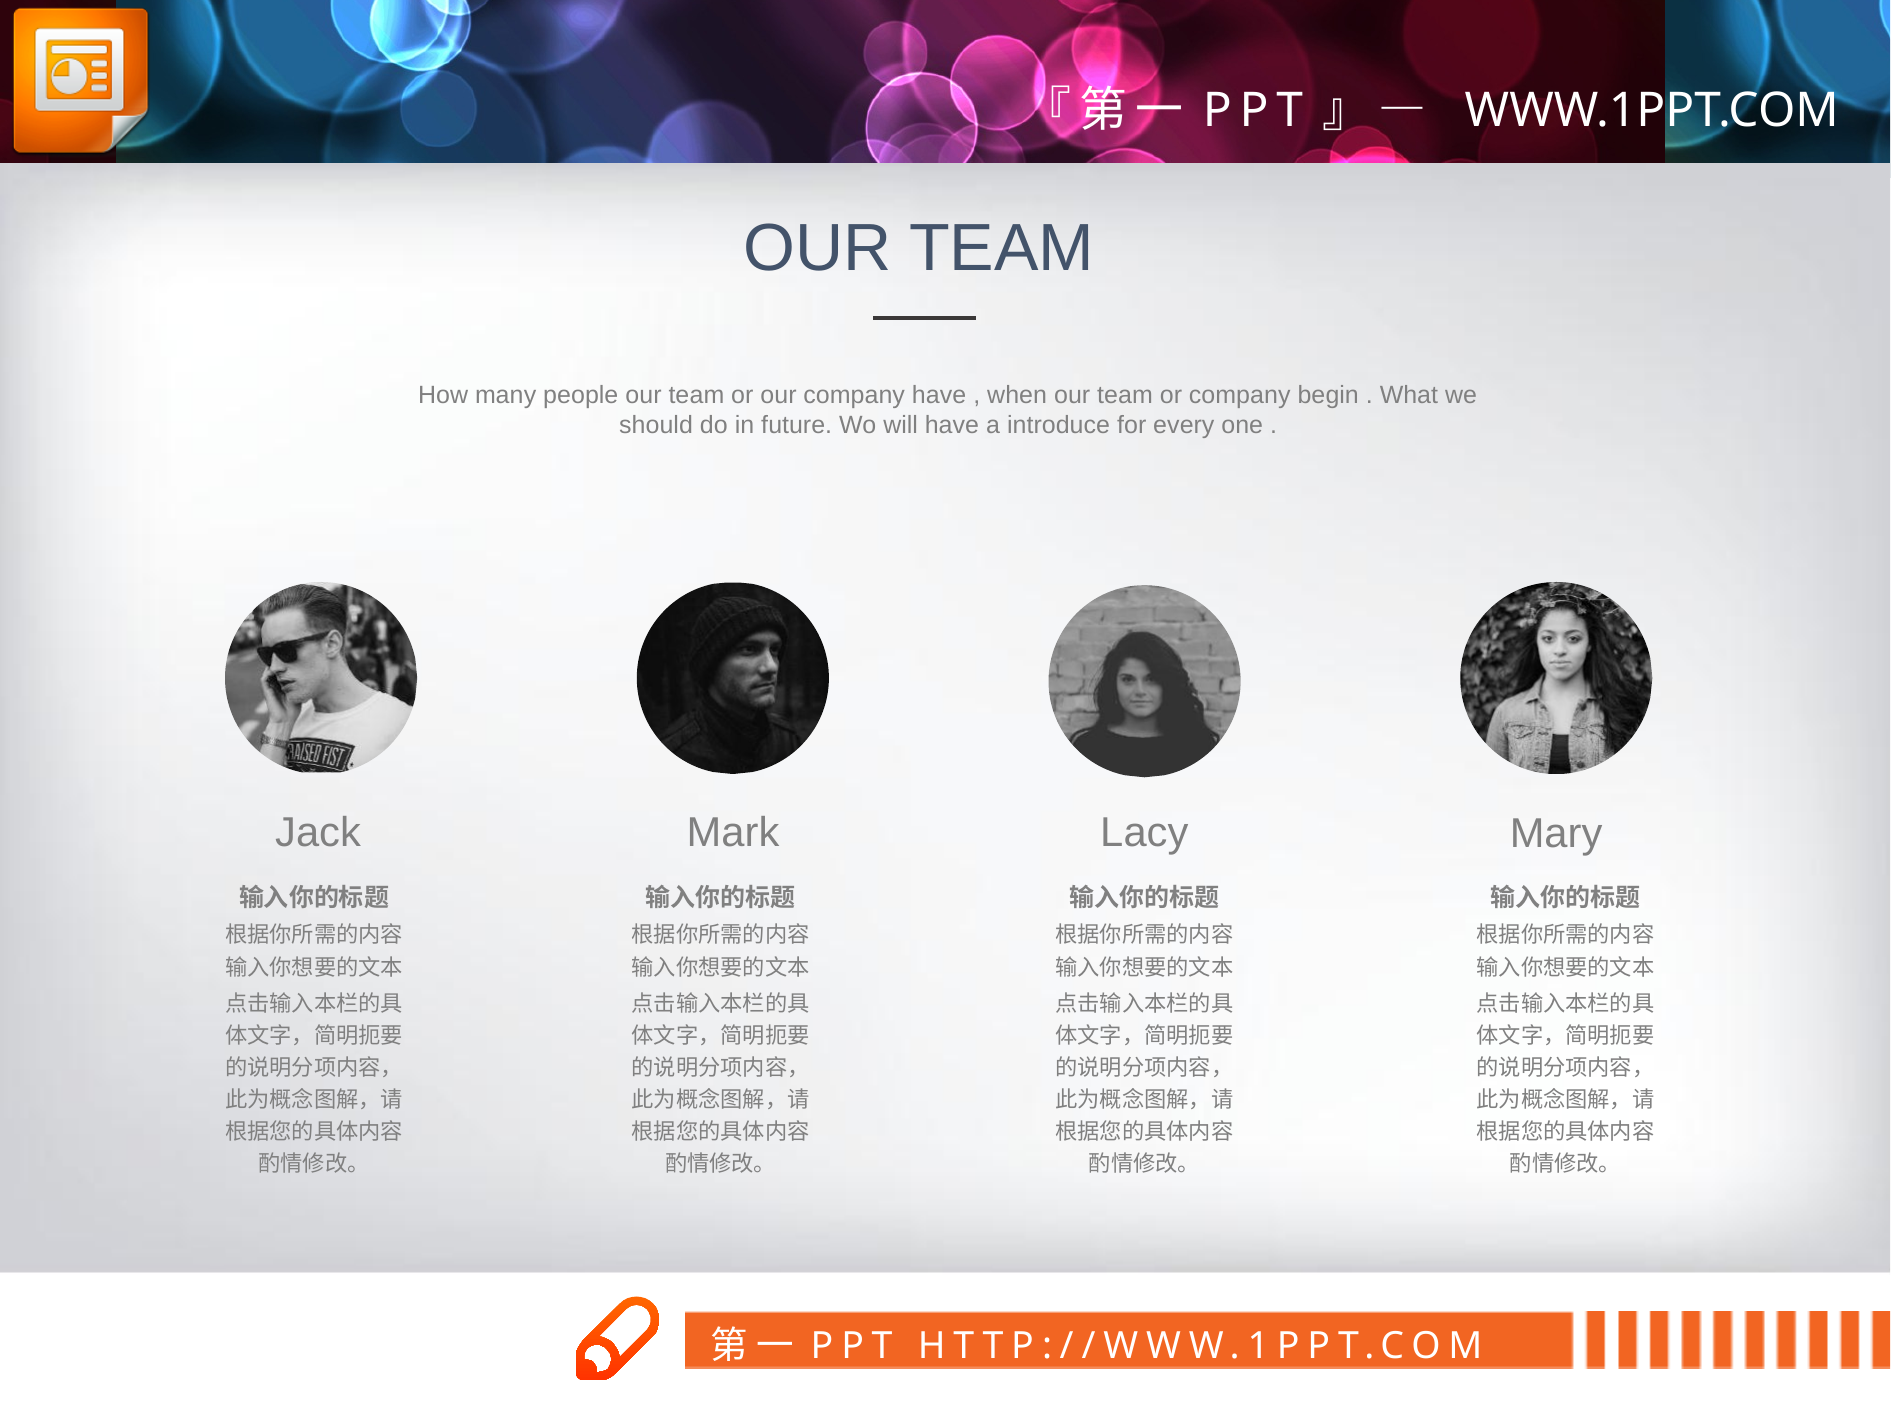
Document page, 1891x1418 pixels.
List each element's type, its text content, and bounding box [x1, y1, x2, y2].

text_box 输入你的标题 根据你所需的内容输入你想要的文本 点击输入本栏的具体文字，简明扼要的说明分项内容，此为概念图解，请根据您的具体内容酌情修改。 [607, 863, 834, 1188]
text_box Jack [241, 797, 396, 863]
text_box 输入你的标题 根据你所需的内容输入你想要的文本 点击输入本栏的具体文字，简明扼要的说明分项内容，此为概念图解，请根据您的具体内容酌情修改。 [1452, 863, 1679, 1188]
text_box OUR TEAM [728, 196, 1170, 292]
text_box Mary [1479, 798, 1634, 863]
text_box How many people our team or our company have , when our team or company begin . What we should do in future. Wo will have a introduce for every one . [366, 371, 1532, 446]
text_box 输入你的标题 根据你所需的内容输入你想要的文本 点击输入本栏的具体文字，简明扼要的说明分项内容，此为概念图解，请根据您的具体内容酌情修改。 [1031, 863, 1258, 1188]
text_box Mark [656, 797, 811, 863]
picture [685, 1311, 1891, 1369]
picture [0, 0, 1891, 1275]
text_box 输入你的标题 根据你所需的内容输入你想要的文本 点击输入本栏的具体文字，简明扼要的说明分项内容，此为概念图解，请根据您的具体内容酌情修改。 [200, 863, 428, 1188]
text_box Lacy [1067, 797, 1222, 863]
